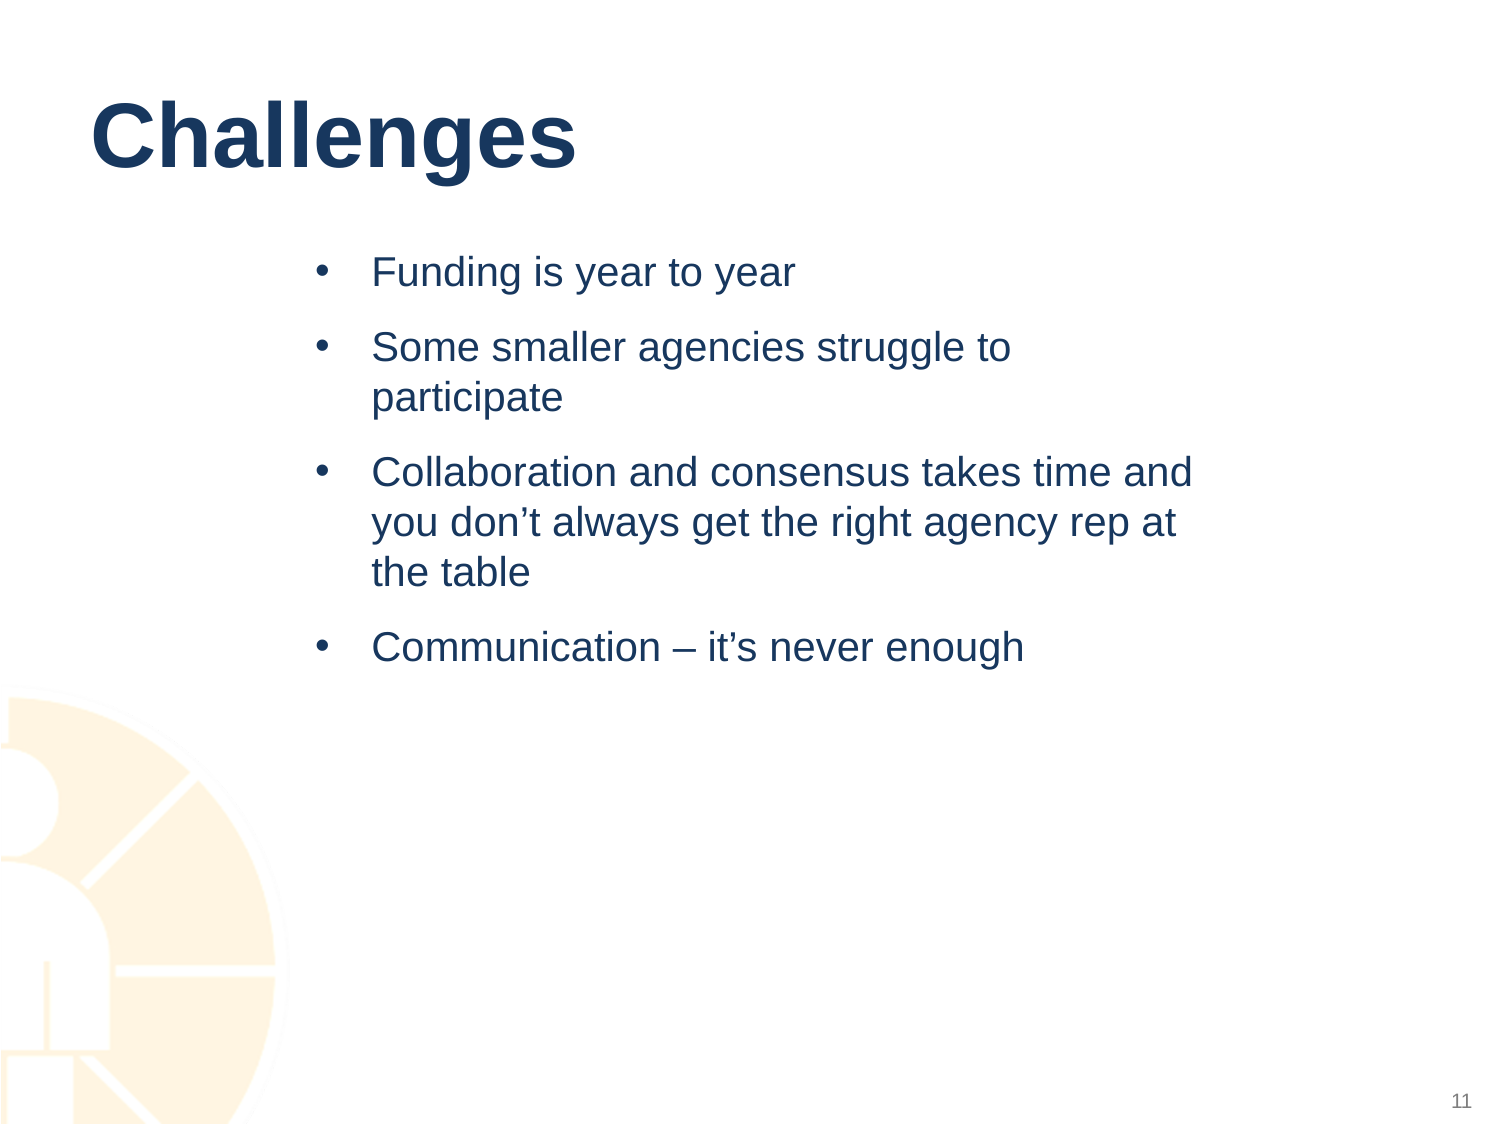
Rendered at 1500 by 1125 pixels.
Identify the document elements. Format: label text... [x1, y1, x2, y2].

slide_number 11 [1362, 1074, 1488, 1125]
title Challenges [74, 37, 1426, 226]
list Funding is year to year Some smaller agencies struggle to participate Collaboration and consensus takes time and you don’t always get the right agency rep at the table Communication – it’s never enough [299, 237, 1213, 981]
picture [0, 683, 291, 1125]
